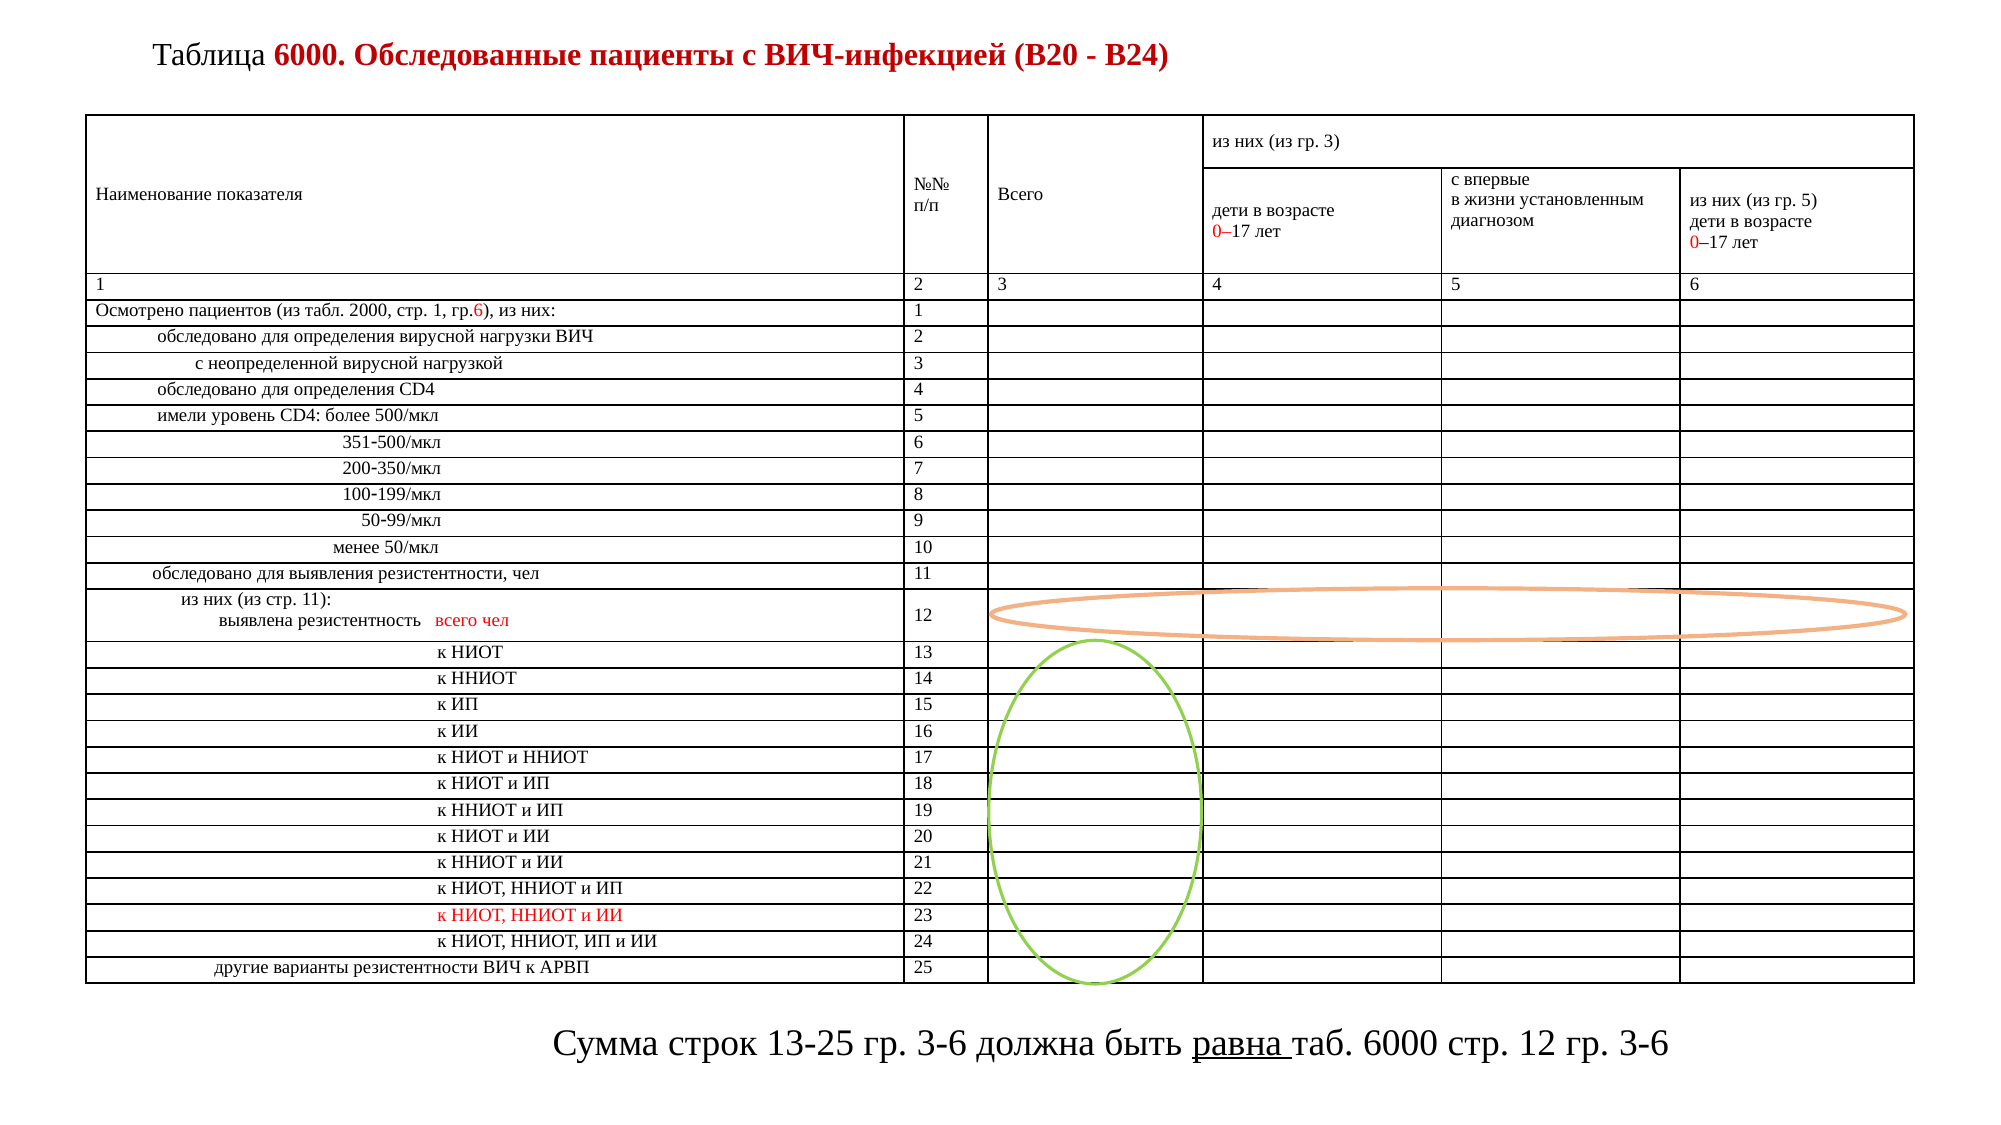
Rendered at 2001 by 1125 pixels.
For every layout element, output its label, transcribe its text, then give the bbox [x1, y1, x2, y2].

table_cell [989, 458, 1202, 483]
table_cell [1681, 774, 1913, 798]
table_cell [1442, 458, 1679, 483]
table_cell 2 [905, 327, 987, 352]
table_cell [1681, 353, 1913, 378]
table_cell [1157, 669, 1202, 693]
table_cell [1204, 879, 1441, 903]
table_cell [1442, 721, 1679, 746]
table_cell [1681, 458, 1913, 483]
table_cell [989, 879, 1003, 903]
table_cell [1204, 826, 1441, 851]
table_cell [1681, 327, 1913, 352]
table_cell [1204, 748, 1441, 772]
table_cell [1175, 905, 1202, 930]
table_cell 6 [1681, 274, 1913, 299]
table_cell 1 [87, 274, 903, 299]
table_cell 23 [905, 905, 987, 930]
table_cell [1442, 879, 1679, 903]
table_cell [989, 406, 1202, 430]
table_cell [1204, 432, 1441, 457]
table_cell [989, 853, 995, 877]
table_cell [1681, 932, 1913, 956]
table_cell [1442, 327, 1679, 352]
table_cell 9 [905, 511, 987, 536]
table_cell [1442, 511, 1679, 536]
table_cell 4 [1204, 274, 1441, 299]
table_cell [1175, 695, 1202, 720]
table_cell обследовано для выявления резистентности, чел [87, 564, 903, 588]
table_cell [989, 932, 1034, 956]
table_cell [1442, 748, 1679, 772]
table_cell к ИП [87, 695, 903, 720]
table_cell из них (из стр. 11): выявлена резистентность всего чел [87, 590, 903, 641]
table_cell [1442, 958, 1679, 982]
table_cell [989, 327, 1202, 352]
table_cell к НИОТ, ННИОТ и ИИ [87, 905, 903, 930]
table_cell [1442, 353, 1679, 378]
table_cell [989, 905, 1015, 930]
table_cell [1442, 564, 1679, 588]
table_cell 3 [905, 353, 987, 378]
table_cell [989, 380, 1202, 404]
table_cell [989, 695, 1015, 720]
table_cell [989, 537, 1202, 562]
table_cell [1681, 721, 1913, 746]
table_cell Осмотрено пациентов (из табл. 2000, стр. 1, гр.6), из них: [87, 301, 903, 325]
table_cell обследовано для определения CD4 [87, 380, 903, 404]
table_cell 17 [905, 748, 987, 772]
table_cell 14 [905, 669, 987, 693]
table_cell 10 [905, 537, 987, 562]
table_cell 11 [905, 564, 987, 588]
table_cell 7 [905, 458, 987, 483]
table_cell [1442, 485, 1679, 509]
table_cell [1204, 721, 1441, 746]
table_header Наименование показателя [87, 116, 903, 273]
table_cell [1442, 669, 1679, 693]
table_cell 5 [905, 406, 987, 430]
table_header Всего [989, 116, 1202, 273]
table_cell [1204, 564, 1441, 588]
table_cell [1681, 485, 1913, 509]
table_cell [1204, 301, 1441, 325]
table_cell к НИОТ и ИП [87, 774, 903, 798]
table_cell [1681, 669, 1913, 693]
table_cell [1681, 537, 1913, 562]
table_cell [1204, 458, 1441, 483]
table_cell [1118, 642, 1202, 667]
table_cell [1681, 642, 1913, 667]
table_cell 15 [905, 695, 987, 720]
table_cell [1204, 511, 1441, 536]
table_cell имели уровень CD4: более 500/мкл [87, 406, 903, 430]
table_cell [989, 615, 1202, 641]
table_cell [1187, 721, 1202, 746]
table_cell [1681, 905, 1913, 930]
table_cell к НИОТ, ННИОТ и ИП [87, 879, 903, 903]
table_cell [1204, 853, 1441, 877]
table_cell [1442, 642, 1679, 667]
table_cell [1442, 695, 1679, 720]
table_cell к ННИОТ и ИП [87, 800, 903, 825]
table_cell 1 [905, 301, 987, 325]
table_cell к НИОТ и ИИ [87, 826, 903, 851]
table_cell [989, 721, 1003, 746]
text_box [987, 639, 1203, 986]
table_cell 6 [905, 432, 987, 457]
table_cell с впервые в жизни установленным диагнозом [1442, 169, 1679, 273]
table_cell [1204, 774, 1441, 798]
table_cell [1681, 748, 1913, 772]
table_cell [1204, 958, 1441, 982]
table_cell 20 [905, 826, 987, 851]
table_cell [1204, 905, 1441, 930]
table_cell к НИОТ и ННИОТ [87, 748, 903, 772]
table_cell [1204, 537, 1441, 562]
table_cell [1204, 353, 1441, 378]
table_cell 24 [905, 932, 987, 956]
table_cell [1681, 406, 1913, 430]
table_cell [989, 958, 1072, 982]
table_cell [989, 485, 1202, 509]
table_cell [1681, 958, 1913, 982]
table_header №№ п/п [905, 116, 987, 273]
table_cell к НИОТ [87, 642, 903, 667]
table_cell [1681, 853, 1913, 877]
table_cell [1442, 301, 1679, 325]
table_cell [1442, 380, 1679, 404]
table_cell [1204, 406, 1441, 430]
table_cell к ННИОТ и ИИ [87, 853, 903, 877]
table_cell [1442, 432, 1679, 457]
table_cell 12 [905, 590, 987, 641]
table_cell менее 50/мкл [87, 537, 903, 562]
table_cell [989, 748, 995, 772]
table_cell [1204, 669, 1441, 693]
table_cell [989, 564, 1202, 588]
table_cell [989, 432, 1202, 457]
table_cell [1681, 800, 1913, 825]
table_cell [1681, 564, 1913, 588]
table_cell [1442, 406, 1679, 430]
table_cell [989, 511, 1202, 536]
table_cell 200350/мкл [87, 458, 903, 483]
table_cell [1442, 537, 1679, 562]
table_cell 13 [905, 642, 987, 667]
text_box Сумма строк 13-25 гр. 3-6 должна быть равна таб. 6000 стр. 12 гр. 3-6 [537, 1010, 1840, 1070]
table_cell [989, 301, 1202, 325]
text_box [989, 587, 1907, 642]
table_cell [1442, 853, 1679, 877]
table_cell [1196, 748, 1202, 772]
table_cell [1681, 695, 1913, 720]
table_cell [1442, 932, 1679, 956]
table_cell к ННИОТ [87, 669, 903, 693]
table_cell [1156, 932, 1202, 956]
table_cell 16 [905, 721, 987, 746]
table_cell [1195, 853, 1202, 877]
table_cell [1204, 327, 1441, 352]
table_cell 100199/мкл [87, 485, 903, 509]
table_cell [1442, 800, 1679, 825]
table_cell [1204, 642, 1441, 667]
table_cell [1681, 590, 1913, 641]
table_header из них (из гр. 3) [1204, 116, 1913, 167]
table_cell обследовано для определения вирусной нагрузки ВИЧ [87, 327, 903, 352]
table_cell 18 [905, 774, 987, 798]
table_cell [1204, 485, 1441, 509]
table_cell [1442, 826, 1679, 851]
table_cell 5 [1442, 274, 1679, 299]
table_cell к НИОТ, ННИОТ, ИП и ИИ [87, 932, 903, 956]
table_cell 8 [905, 485, 987, 509]
table_cell [989, 590, 1202, 614]
table_cell [1204, 800, 1441, 825]
table_cell 21 [905, 853, 987, 877]
title Таблица 6000. Обследованные пациенты с ВИЧ-инфекцией (В20 - В24) [137, 0, 1906, 116]
table_cell с неопределенной вирусной нагрузкой [87, 353, 903, 378]
table_cell [989, 669, 1033, 693]
table_cell [989, 353, 1202, 378]
table_cell 25 [905, 958, 987, 982]
table_cell [1442, 774, 1679, 798]
table_cell из них (из гр. 5) дети в возрасте 0–17 лет [1681, 169, 1913, 273]
table_cell дети в возрасте 0–17 лет [1204, 169, 1441, 273]
table_cell [1119, 958, 1202, 982]
table_cell [1681, 879, 1913, 903]
table_cell 2 [905, 274, 987, 299]
table_cell [1681, 380, 1913, 404]
table_cell [1681, 826, 1913, 851]
table_cell [1204, 695, 1441, 720]
table_cell [1681, 511, 1913, 536]
table_cell 19 [905, 800, 987, 825]
table_cell [1204, 380, 1441, 404]
table_cell другие варианты резистентности ВИЧ к АРВП [87, 958, 903, 982]
table_cell к ИИ [87, 721, 903, 746]
table_cell 4 [905, 380, 987, 404]
table_cell [1187, 879, 1202, 903]
table_cell 22 [905, 879, 987, 903]
table_cell 5099/мкл [87, 511, 903, 536]
table_cell [1681, 301, 1913, 325]
table_cell [989, 642, 1072, 667]
table_cell [1681, 432, 1913, 457]
table_cell 351500/мкл [87, 432, 903, 457]
table_cell [1204, 932, 1441, 956]
table_cell [1442, 905, 1679, 930]
table_cell 3 [989, 274, 1202, 299]
